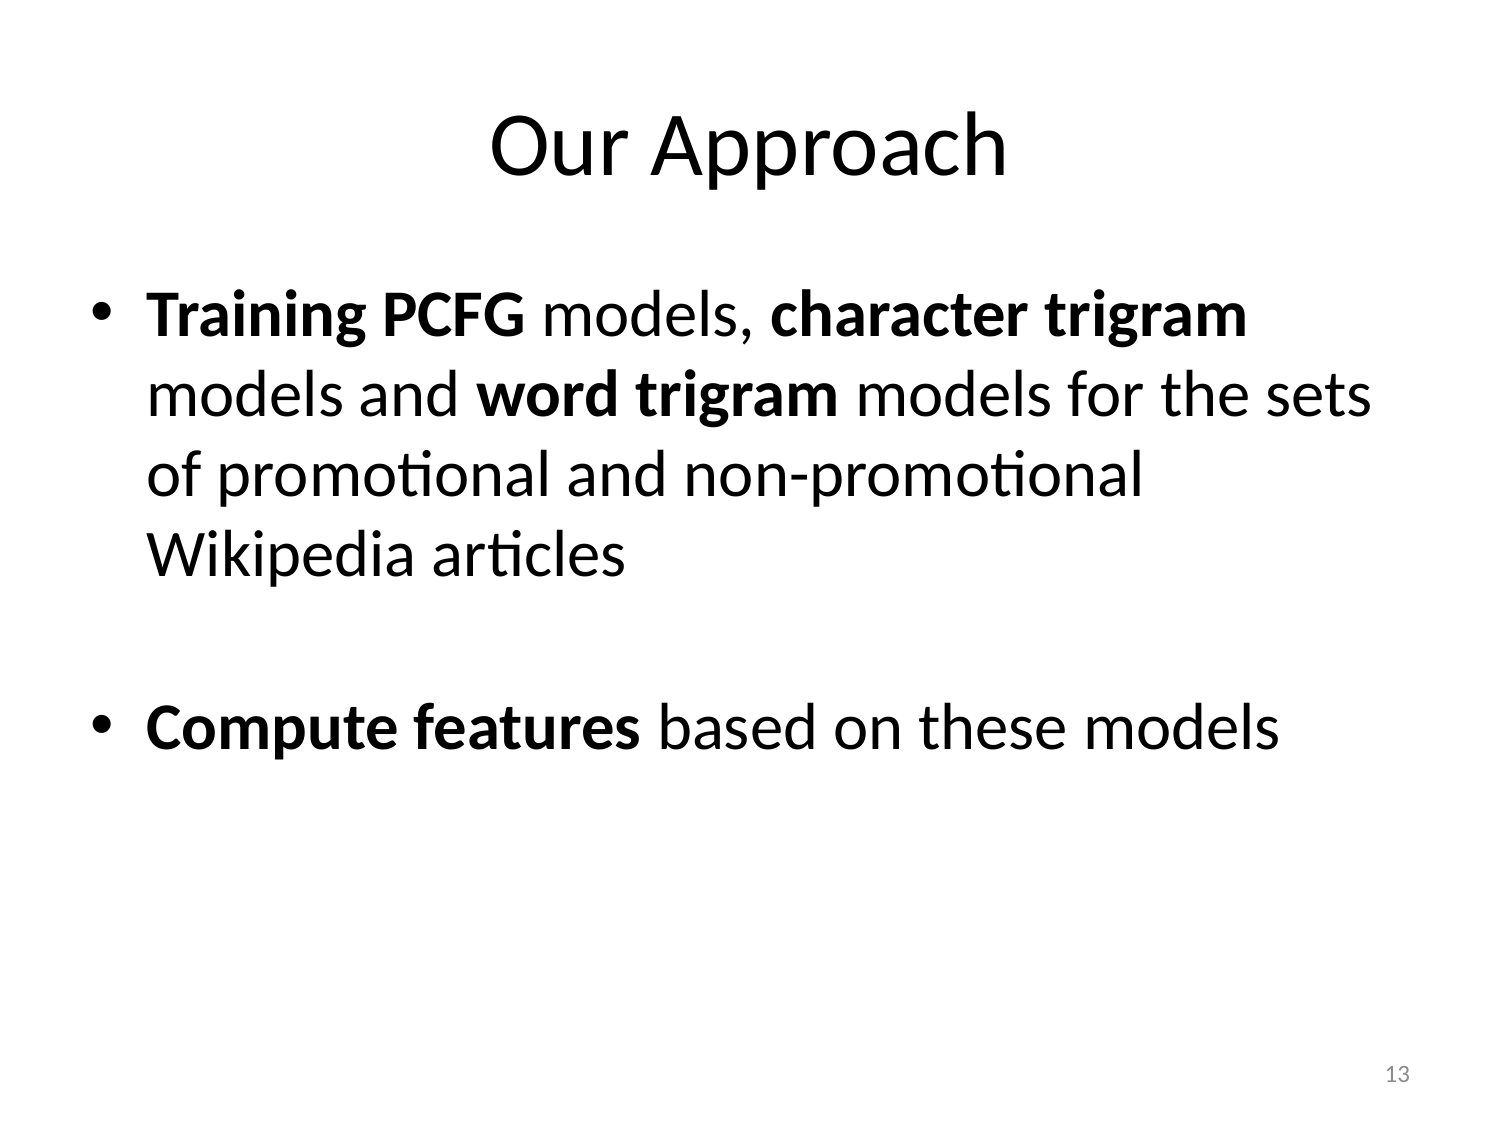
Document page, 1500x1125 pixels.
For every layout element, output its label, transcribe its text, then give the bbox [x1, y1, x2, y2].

list Training PCFG models, character trigram models and word trigram models for the sets of promotional and non-promotional Wikipedia articles Compute features based on these models [75, 262, 1425, 1005]
slide_number 13 [1074, 1042, 1425, 1103]
title Our Approach [75, 45, 1425, 233]
